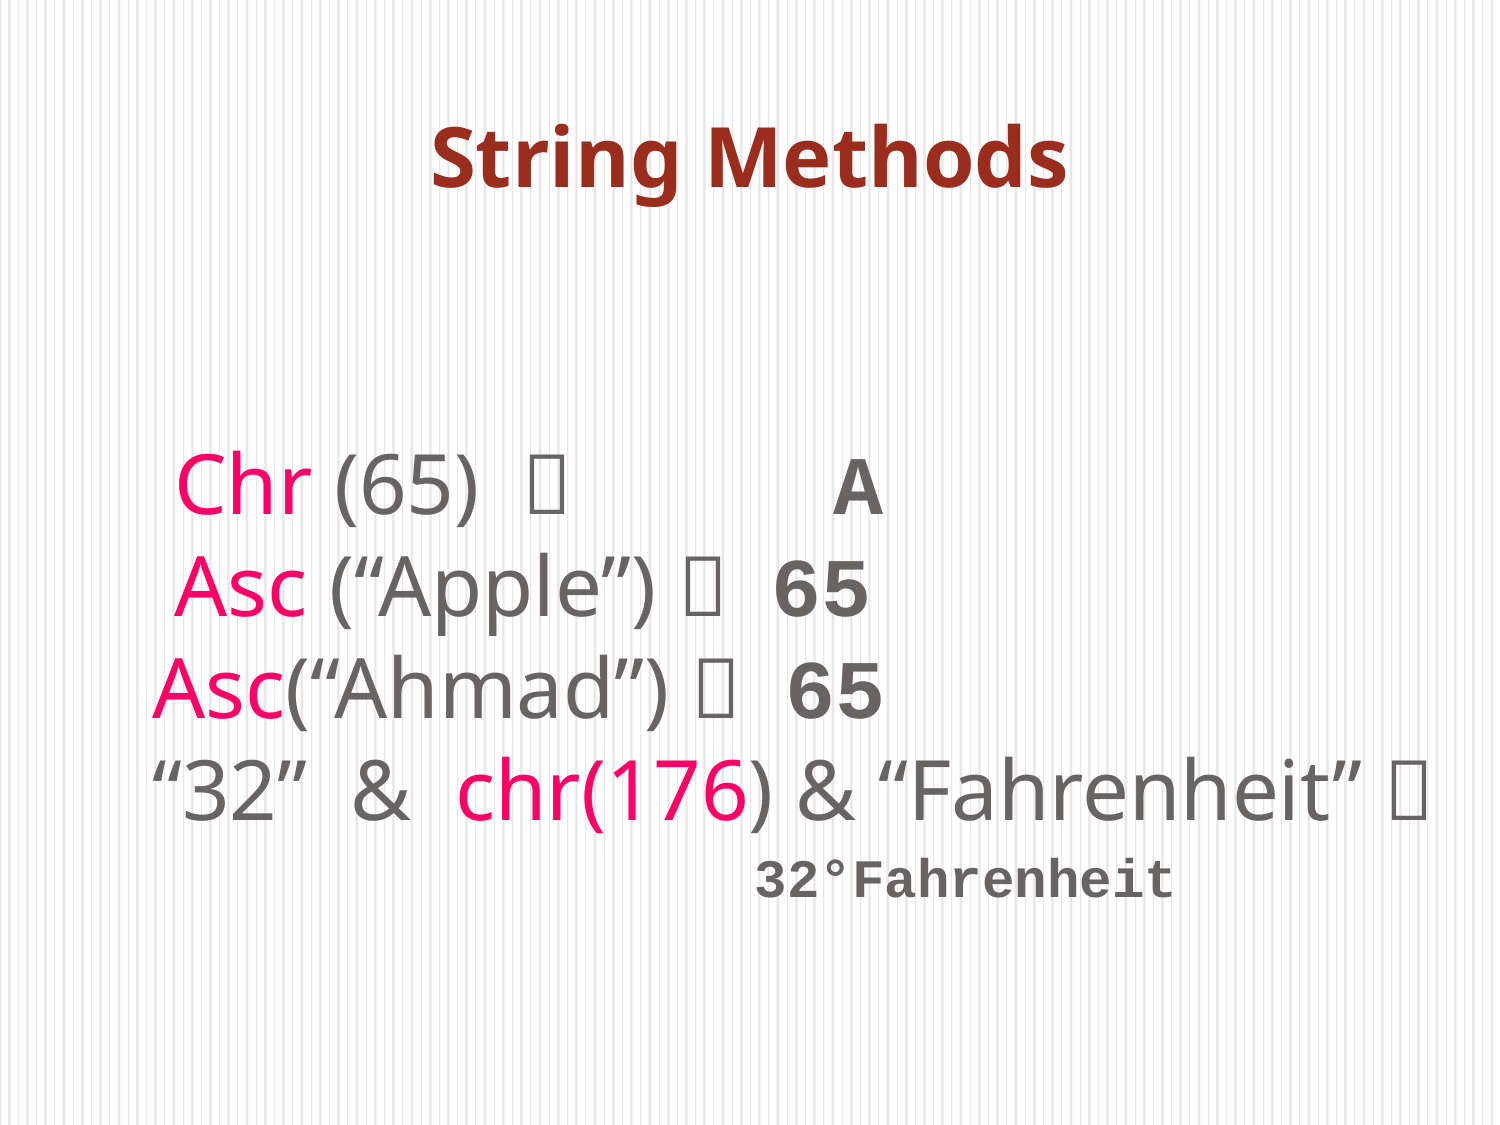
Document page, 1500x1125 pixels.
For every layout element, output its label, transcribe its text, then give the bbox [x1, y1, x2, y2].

subtitle Chr (65)  A Asc (“Apple”)  65 Asc(“Ahmad”)  65 “32” & chr(176) & “Fahrenheit”  32°Fahrenheit [137, 287, 1451, 951]
title String Methods [74, 37, 1426, 279]
